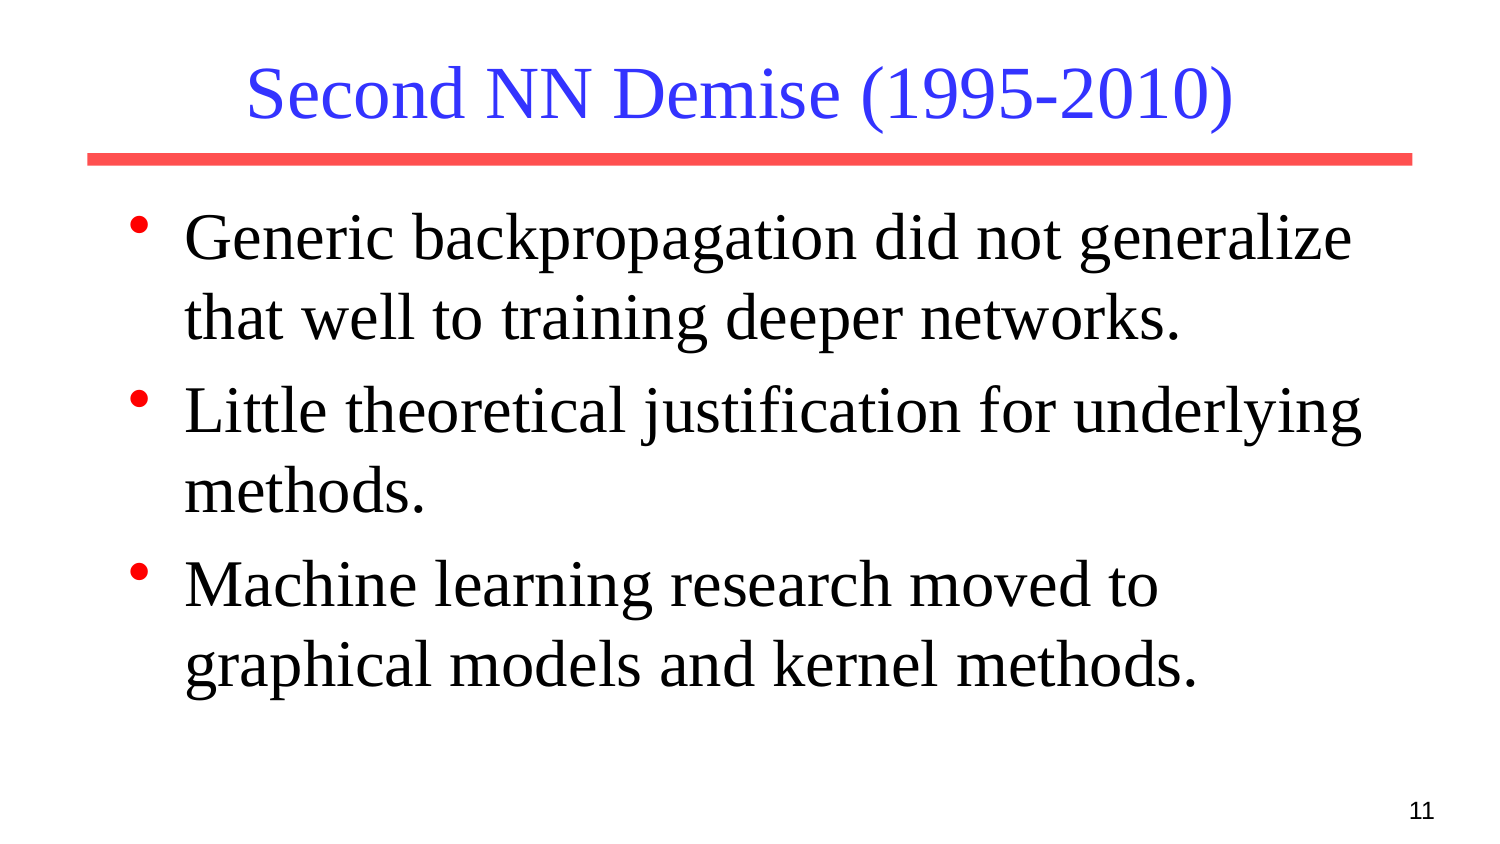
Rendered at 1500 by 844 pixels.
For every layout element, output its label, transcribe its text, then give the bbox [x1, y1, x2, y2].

slide_number 11 [1137, 787, 1451, 844]
title Second NN Demise (1995-2010) [112, 27, 1388, 151]
list Generic backpropagation did not generalize that well to training deeper networks. Little theoretical justification for underlying methods. Machine learning research moved to graphical models and kernel methods. [112, 185, 1389, 763]
